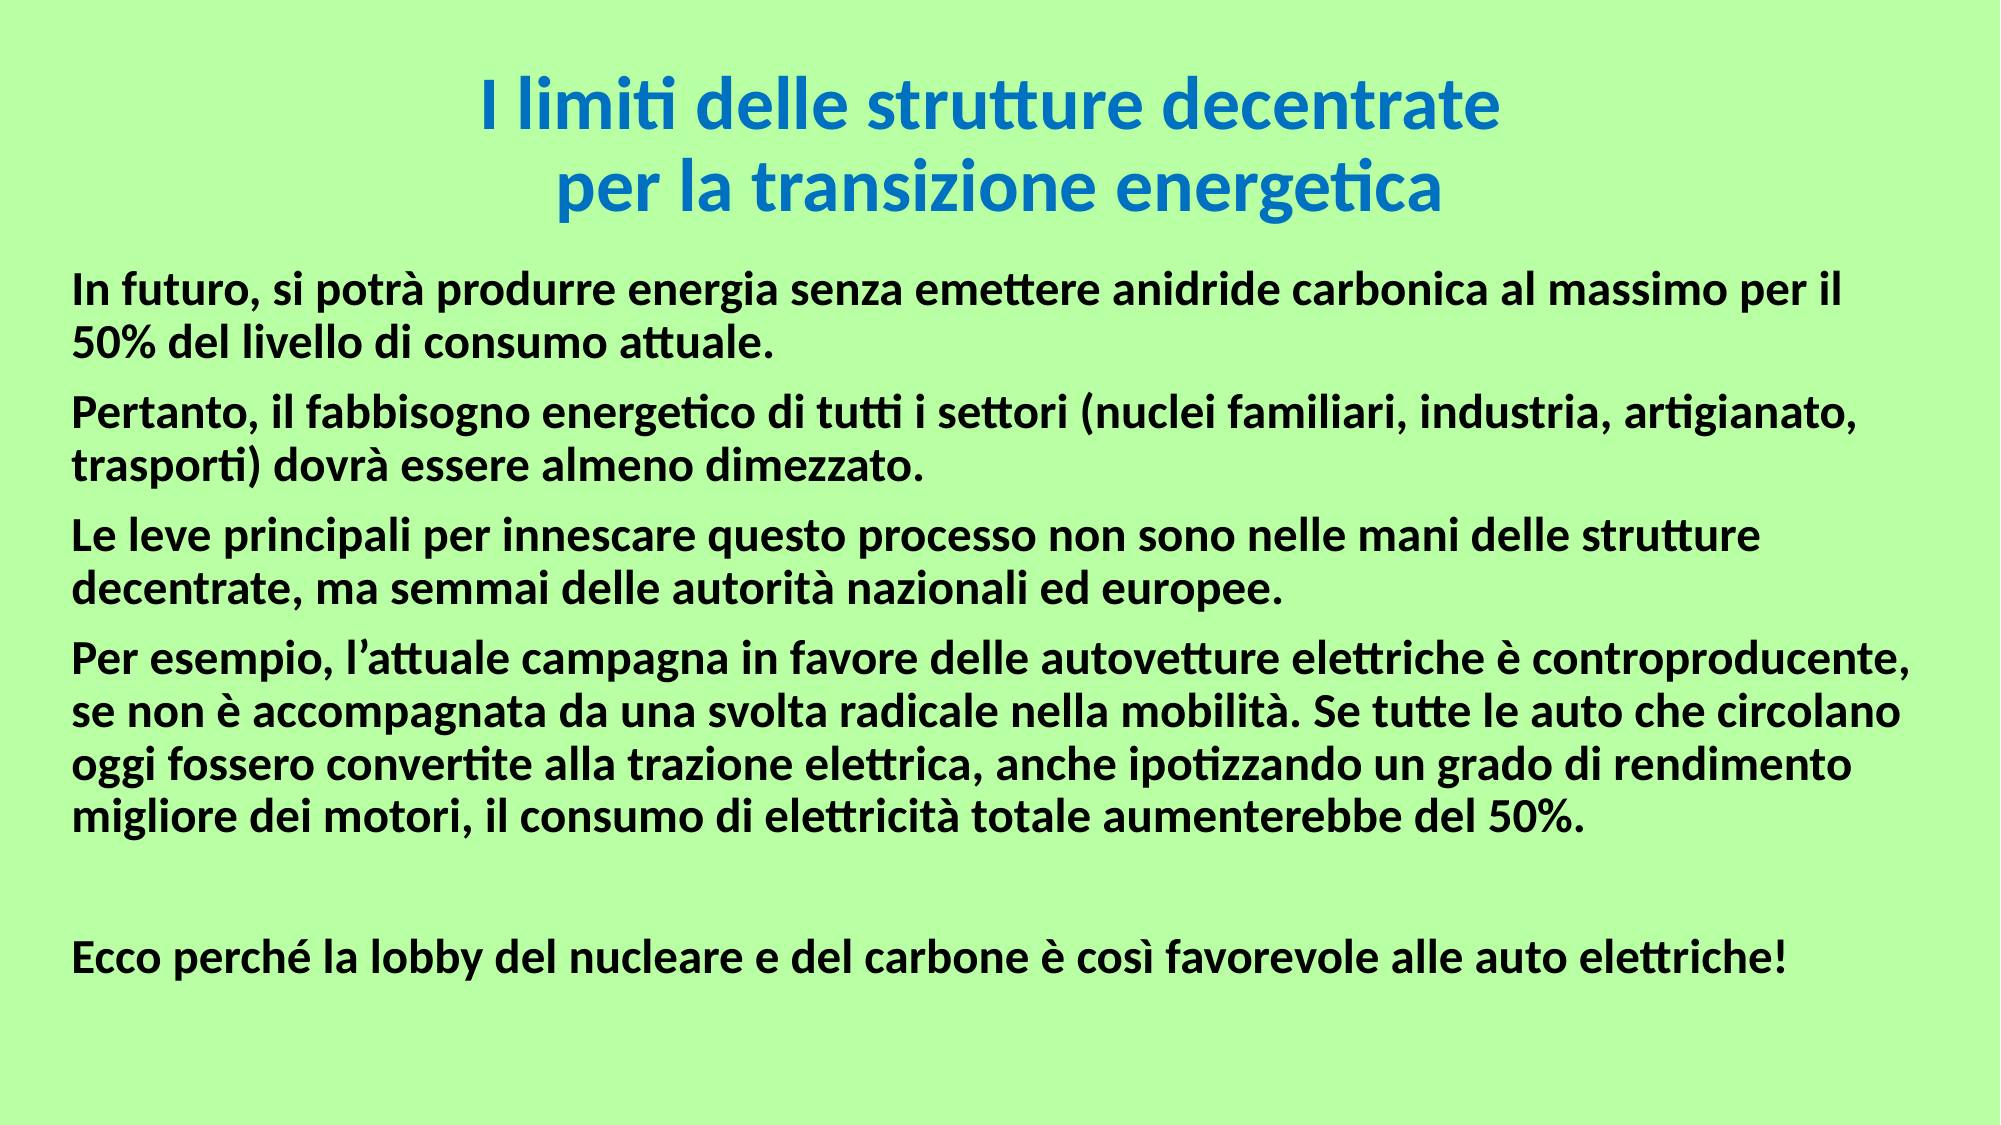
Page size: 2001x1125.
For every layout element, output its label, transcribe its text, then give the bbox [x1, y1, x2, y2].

text_box I limiti delle strutture decentrate per la transizione energetica [137, 56, 1863, 236]
text_box In futuro, si potrà produrre energia senza emettere anidride carbonica al massimo per il 50% del livello di consumo attuale. Pertanto, il fabbisogno energetico di tutti i settori (nuclei familiari, industria, artigianato, trasporti) dovrà essere almeno dimezzato. Le leve principali per innescare questo processo non sono nelle mani delle strutture decentrate, ma semmai delle autorità nazionali ed europee. Per esempio, l’attuale campagna in favore delle autovetture elettriche è controproducente, se non è accompagnata da una svolta radicale nella mobilità. Se tutte le auto che circolano oggi fossero convertite alla trazione elettrica, anche ipotizzando un grado di rendimento migliore dei motori, il consumo di elettricità totale aumenterebbe del 50%. Ecco perché la lobby del nucleare e del carbone è così favorevole alle auto elettriche! [56, 256, 1936, 1028]
